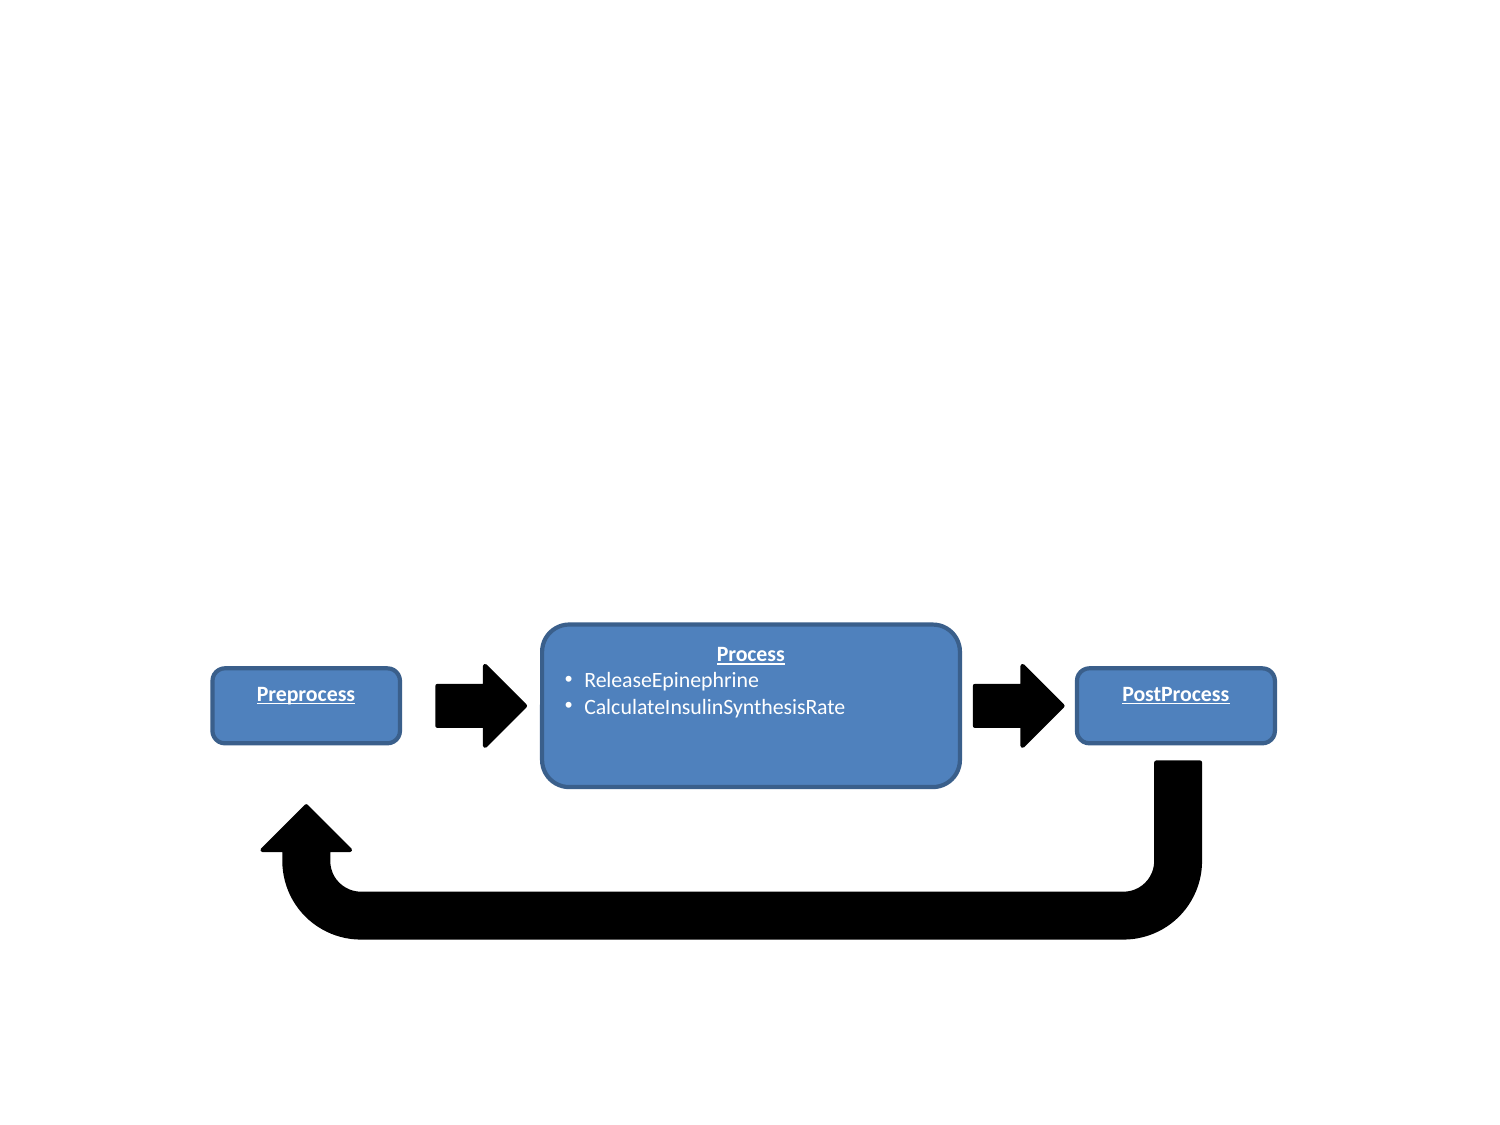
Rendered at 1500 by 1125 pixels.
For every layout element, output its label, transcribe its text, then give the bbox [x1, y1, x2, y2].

text_box Preprocess [210, 666, 403, 746]
text_box [435, 664, 528, 748]
text_box PostProcess [1074, 666, 1278, 746]
text_box [260, 760, 1203, 940]
text_box [972, 664, 1065, 748]
text_box Process ReleaseEpinephrine CalculateInsulinSynthesisRate [539, 622, 963, 790]
